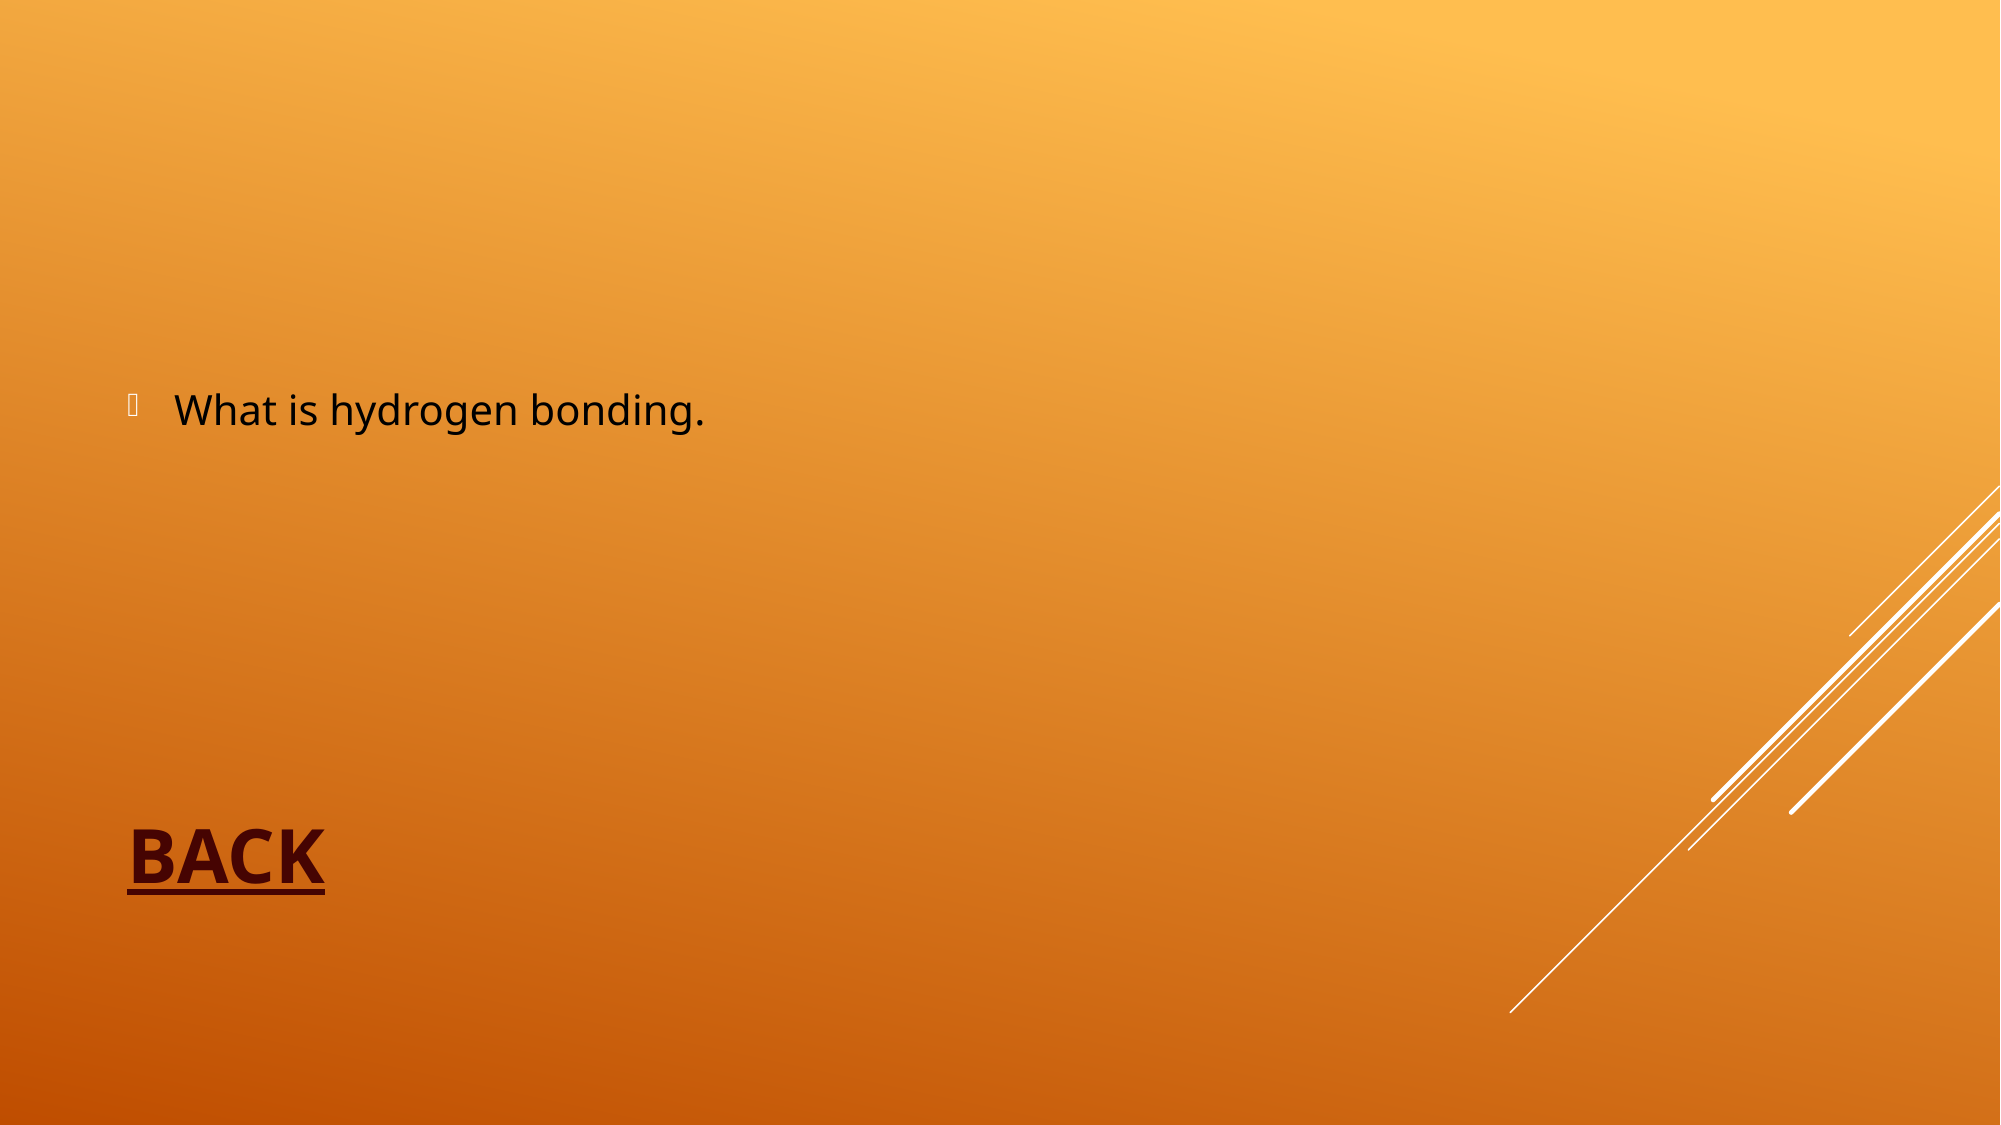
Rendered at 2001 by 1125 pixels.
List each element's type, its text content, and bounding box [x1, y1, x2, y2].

list What is hydrogen bonding. [112, 112, 1513, 706]
title Back [112, 736, 1513, 984]
